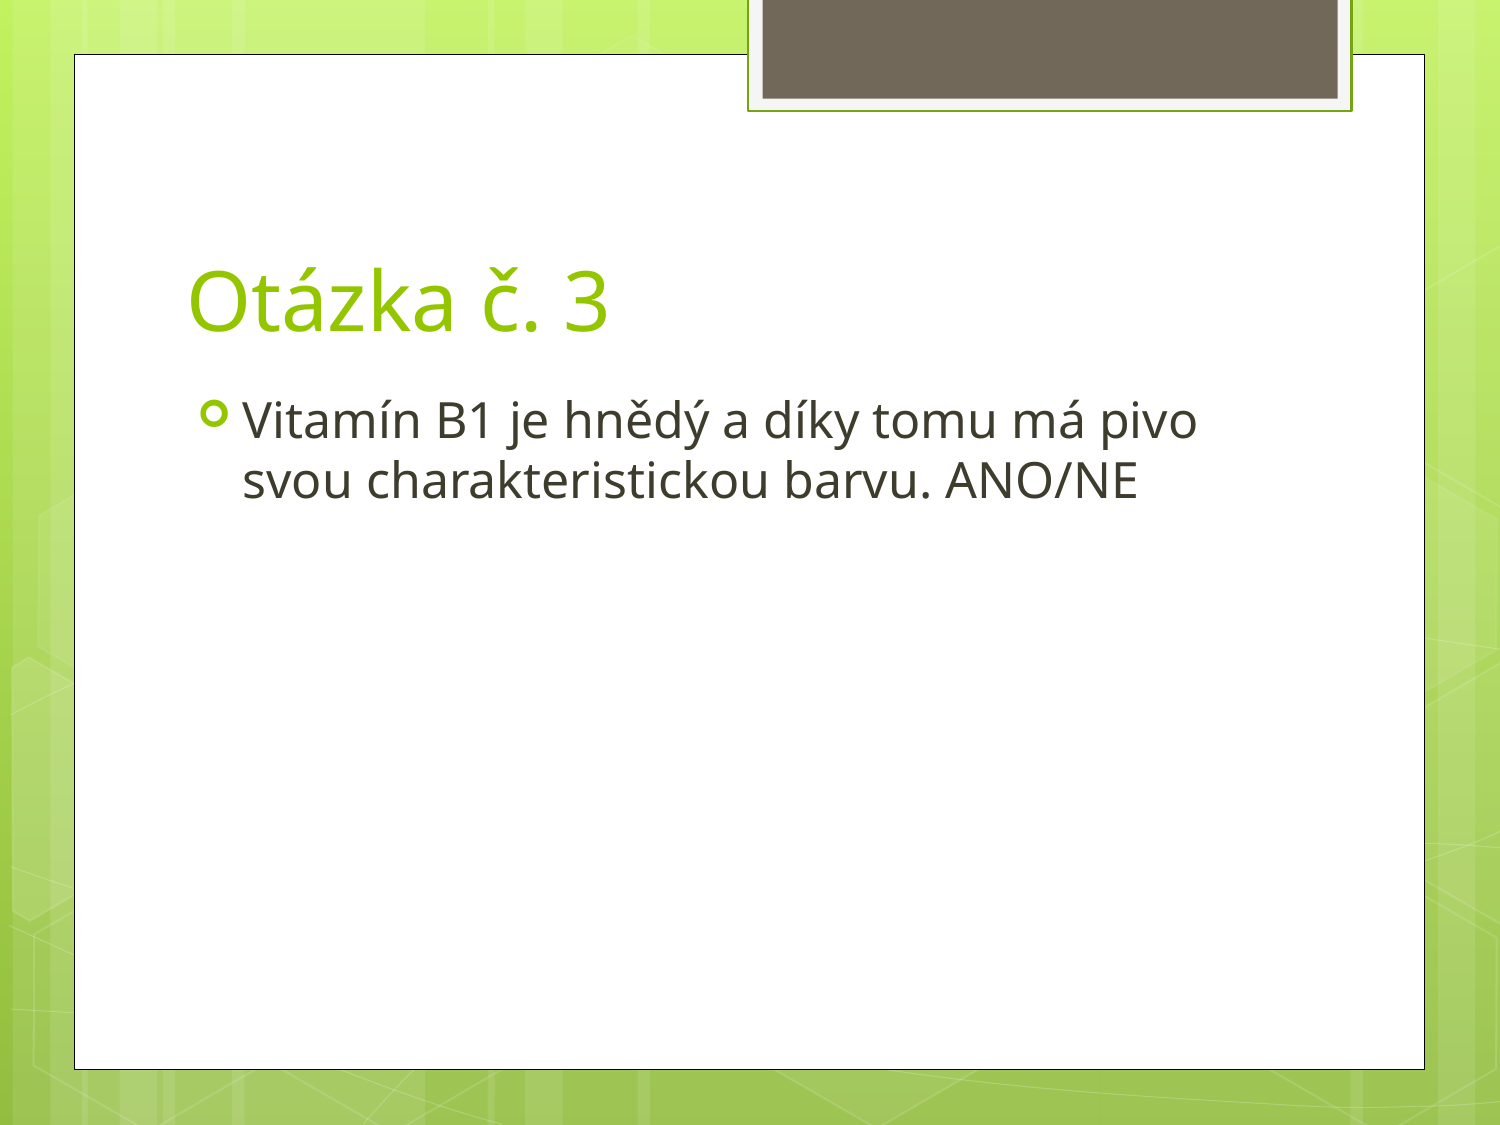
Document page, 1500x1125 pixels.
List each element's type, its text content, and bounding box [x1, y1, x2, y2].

title Otázka č. 3 [171, 168, 1324, 357]
list Vitamín B1 je hnědý a díky tomu má pivo svou charakteristickou barvu. ANO/NE [171, 381, 1283, 957]
